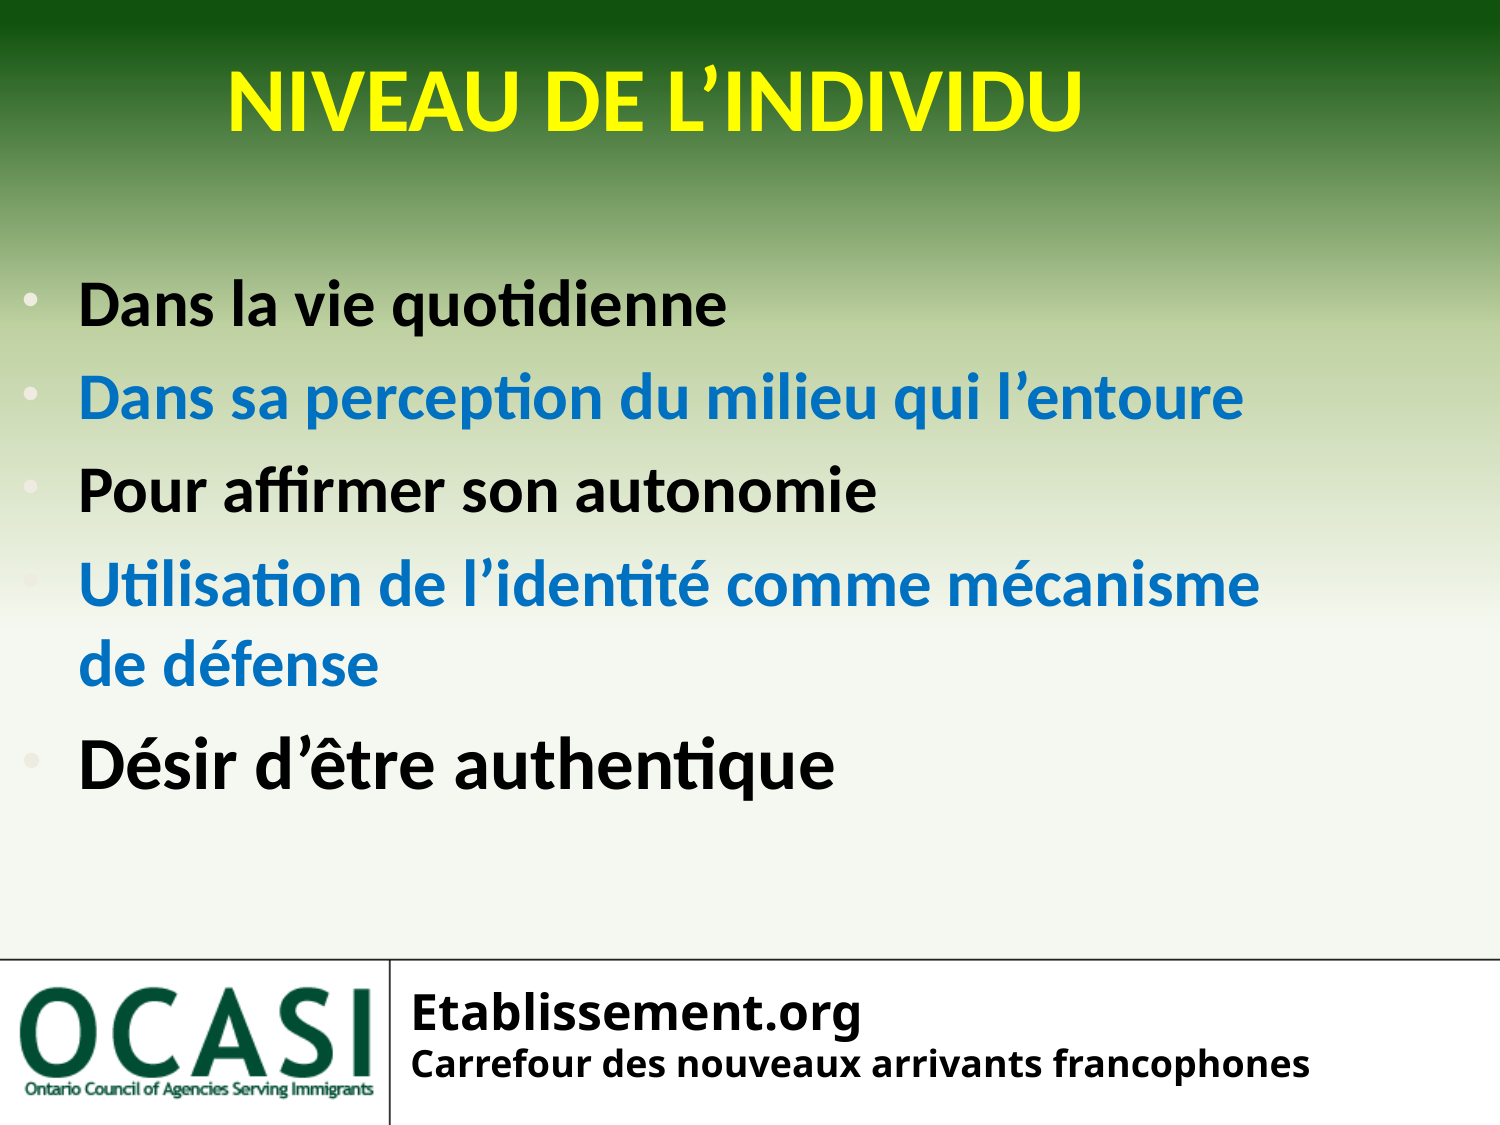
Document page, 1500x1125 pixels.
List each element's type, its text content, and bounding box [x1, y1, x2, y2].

picture [0, 0, 1500, 1125]
text_box NIVEAU DE L’INDIVIDU [19, 30, 1295, 158]
text_box Dans la vie quotidienne Dans sa perception du milieu qui l’entoure Pour affirmer son autonomie Utilisation de l’identité comme mécanisme de défense Désir d’être authentique [6, 158, 1357, 917]
text_box Etablissement.org Carrefour des nouveaux arrivants francophones [395, 972, 1400, 1093]
